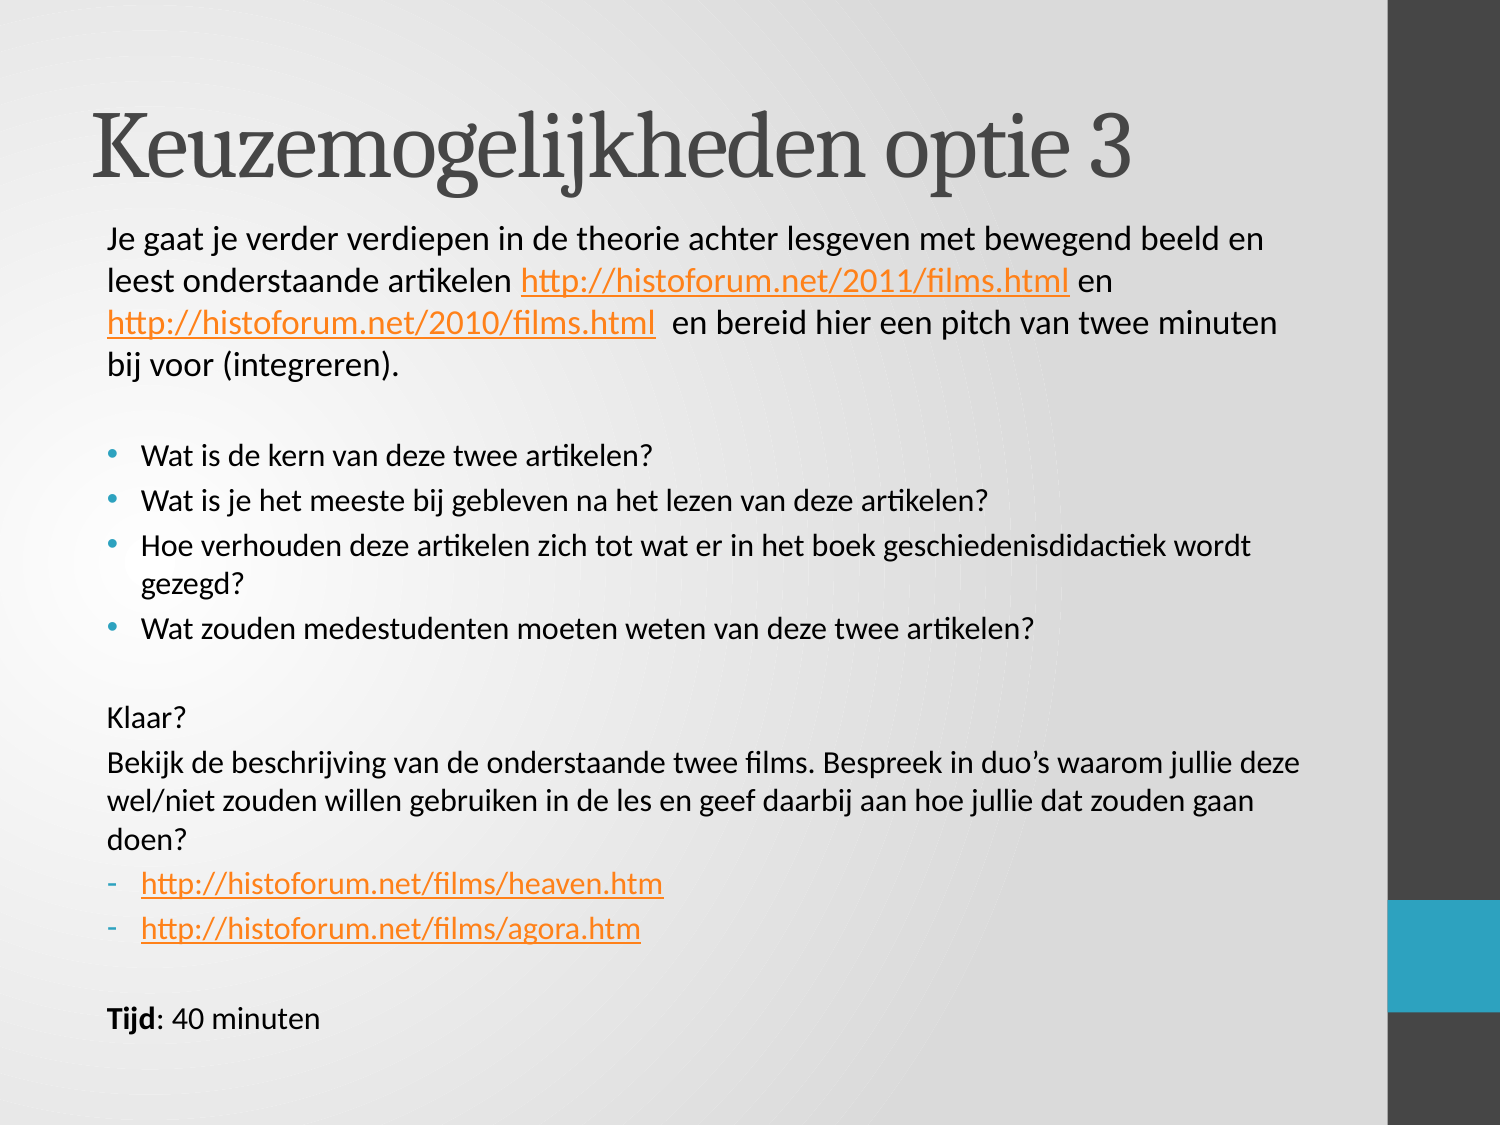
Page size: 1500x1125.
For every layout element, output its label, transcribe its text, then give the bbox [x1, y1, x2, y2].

title Keuzemogelijkheden optie 3 [75, 45, 1325, 208]
list Je gaat je verder verdiepen in de theorie achter lesgeven met bewegend beeld en leest onderstaande artikelen http://histoforum.net/2011/films.html en http://histoforum.net/2010/films.html en bereid hier een pitch van twee minuten bij voor (integreren). Wat is de kern van deze twee artikelen? Wat is je het meeste bij gebleven na het lezen van deze artikelen? Hoe verhouden deze artikelen zich tot wat er in het boek geschiedenisdidactiek wordt gezegd? Wat zouden medestudenten moeten weten van deze twee artikelen? Klaar? Bekijk de beschrijving van de onderstaande twee films. Bespreek in duo’s waarom jullie deze wel/niet zouden willen gebruiken in de les en geef daarbij aan hoe jullie dat zouden gaan doen? http://histoforum.net/films/heaven.htm http://histoforum.net/films/agora.htm Tijd: 40 minuten [75, 208, 1325, 1050]
